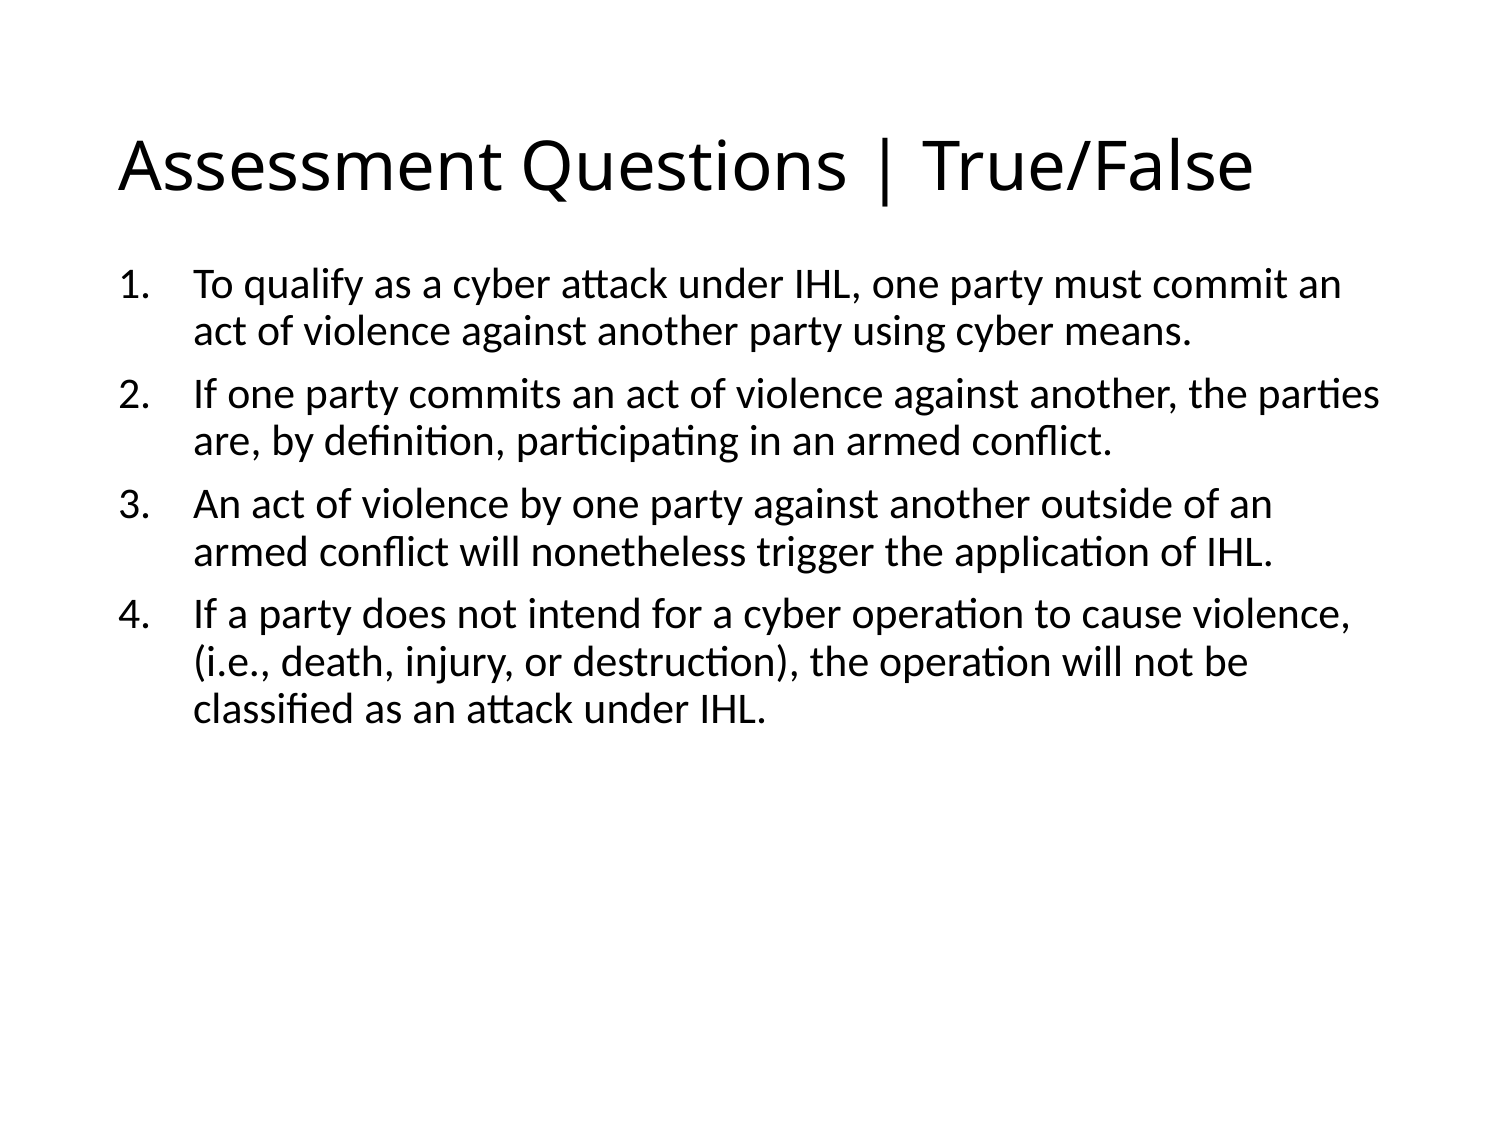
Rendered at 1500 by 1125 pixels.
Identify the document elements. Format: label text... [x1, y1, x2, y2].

title Assessment Questions | True/False [102, 59, 1398, 252]
list To qualify as a cyber attack under IHL, one party must commit an act of violence against another party using cyber means. If one party commits an act of violence against another, the parties are, by definition, participating in an armed conflict. An act of violence by one party against another outside of an armed conflict will nonetheless trigger the application of IHL. If a party does not intend for a cyber operation to cause violence, (i.e., death, injury, or destruction), the operation will not be classified as an attack under IHL. [102, 252, 1398, 968]
